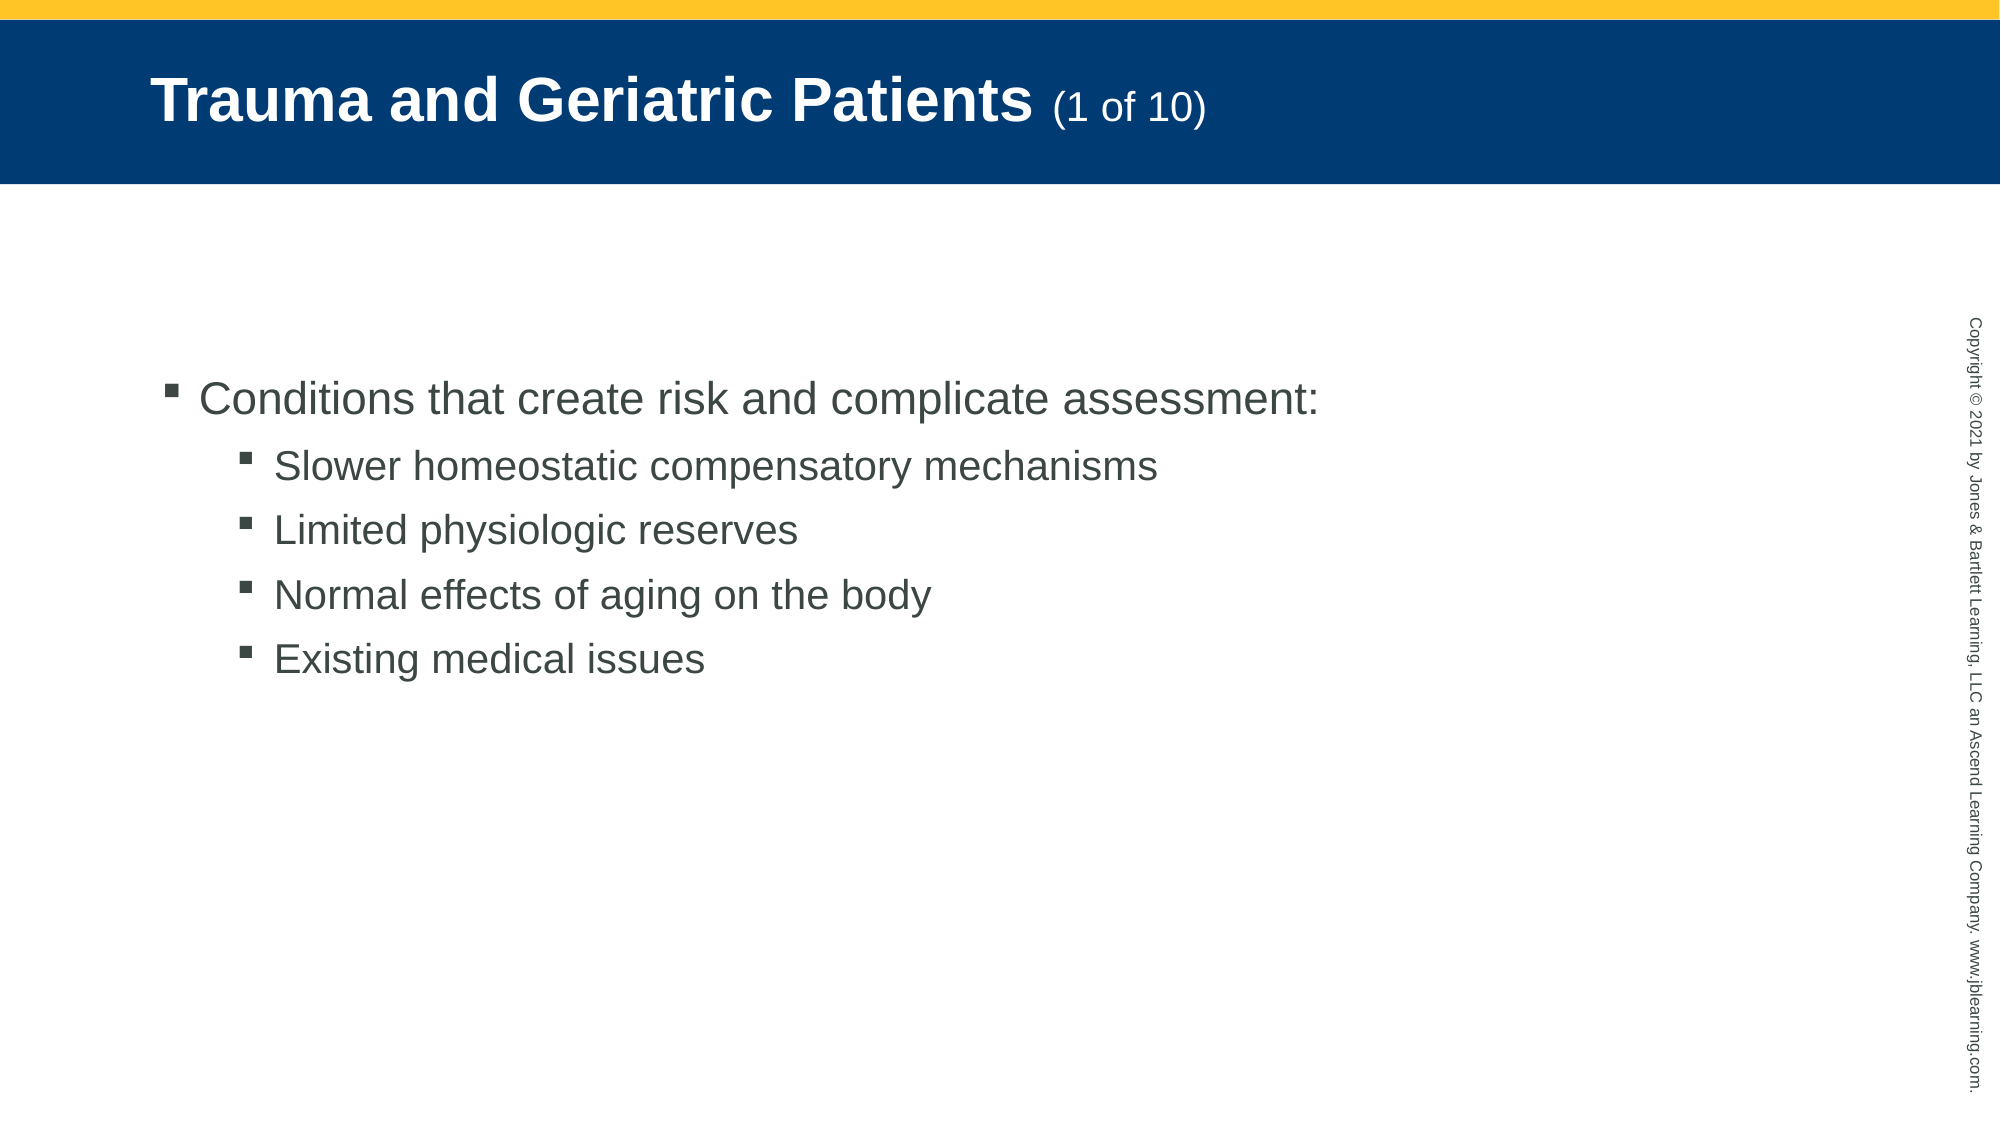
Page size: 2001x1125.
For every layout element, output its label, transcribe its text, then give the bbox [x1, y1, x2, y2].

title Trauma and Geriatric Patients (1 of 10) [0, 19, 2000, 185]
list Conditions that create risk and complicate assessment: Slower homeostatic compensatory mechanisms Limited physiologic reserves Normal effects of aging on the body Existing medical issues [146, 361, 1859, 1016]
